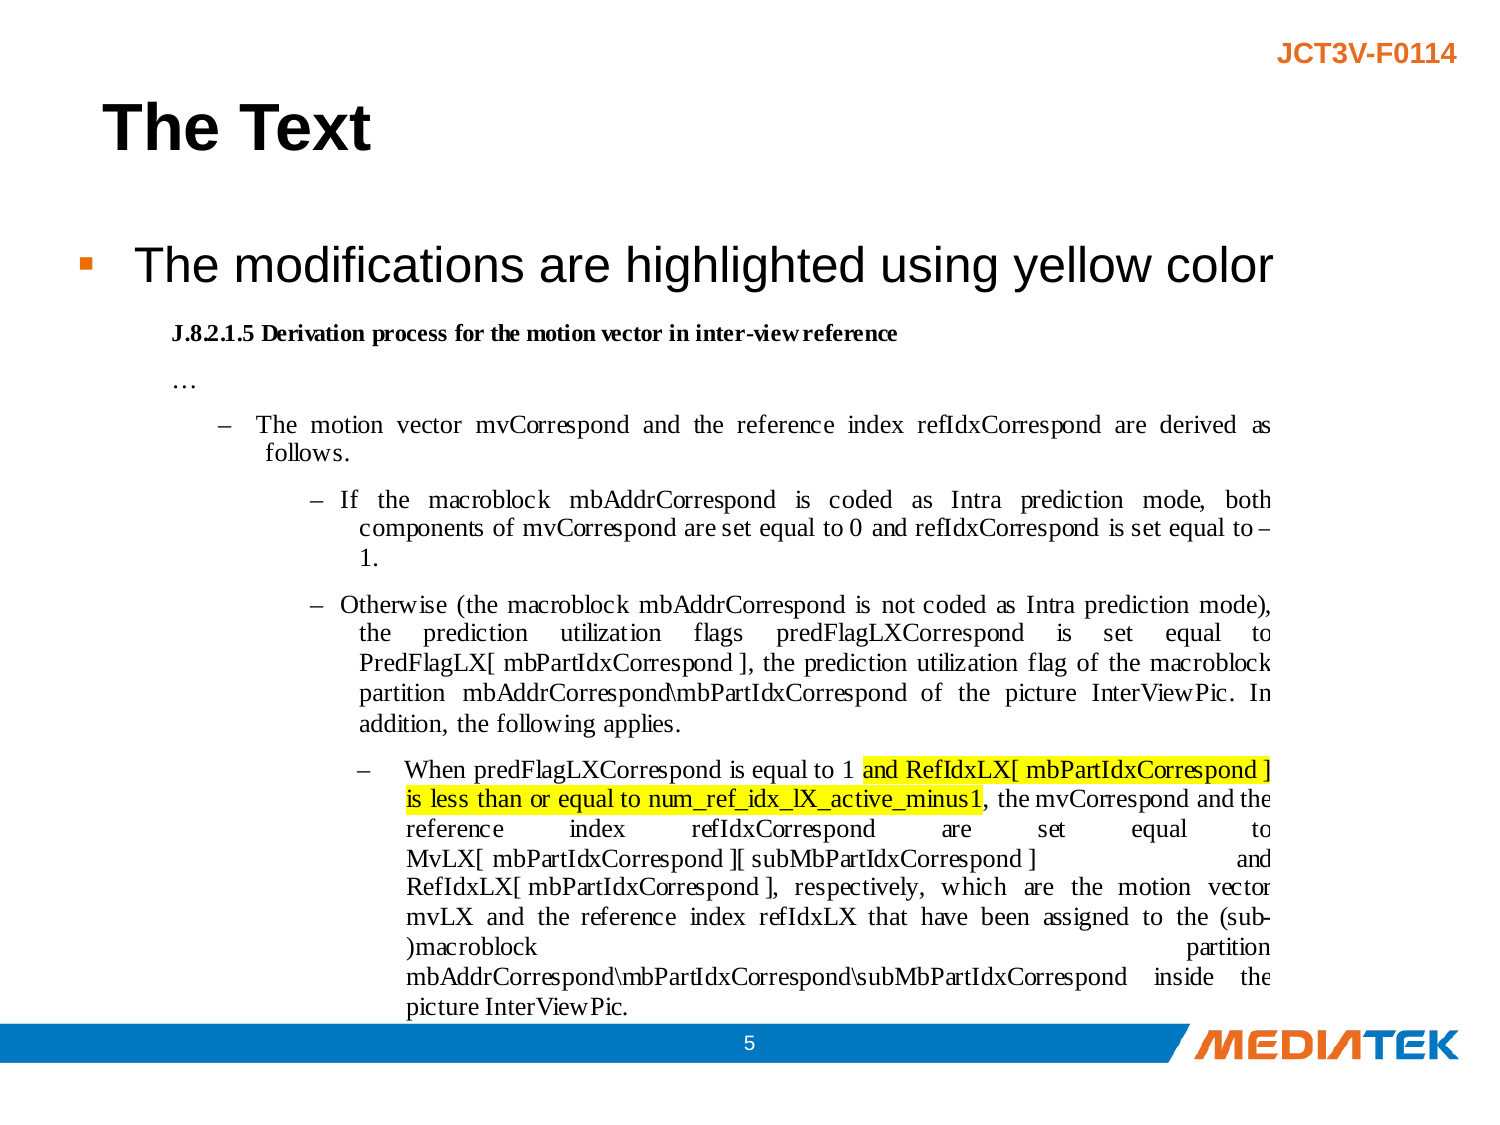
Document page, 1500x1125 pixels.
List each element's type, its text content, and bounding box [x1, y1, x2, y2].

title The Text [87, 46, 1410, 201]
slide_number 4 [711, 1032, 789, 1090]
picture [789, 1023, 1459, 1063]
picture [0, 1023, 711, 1063]
picture [170, 299, 1270, 1024]
list The modifications are highlighted using yellow color [62, 224, 1424, 1051]
